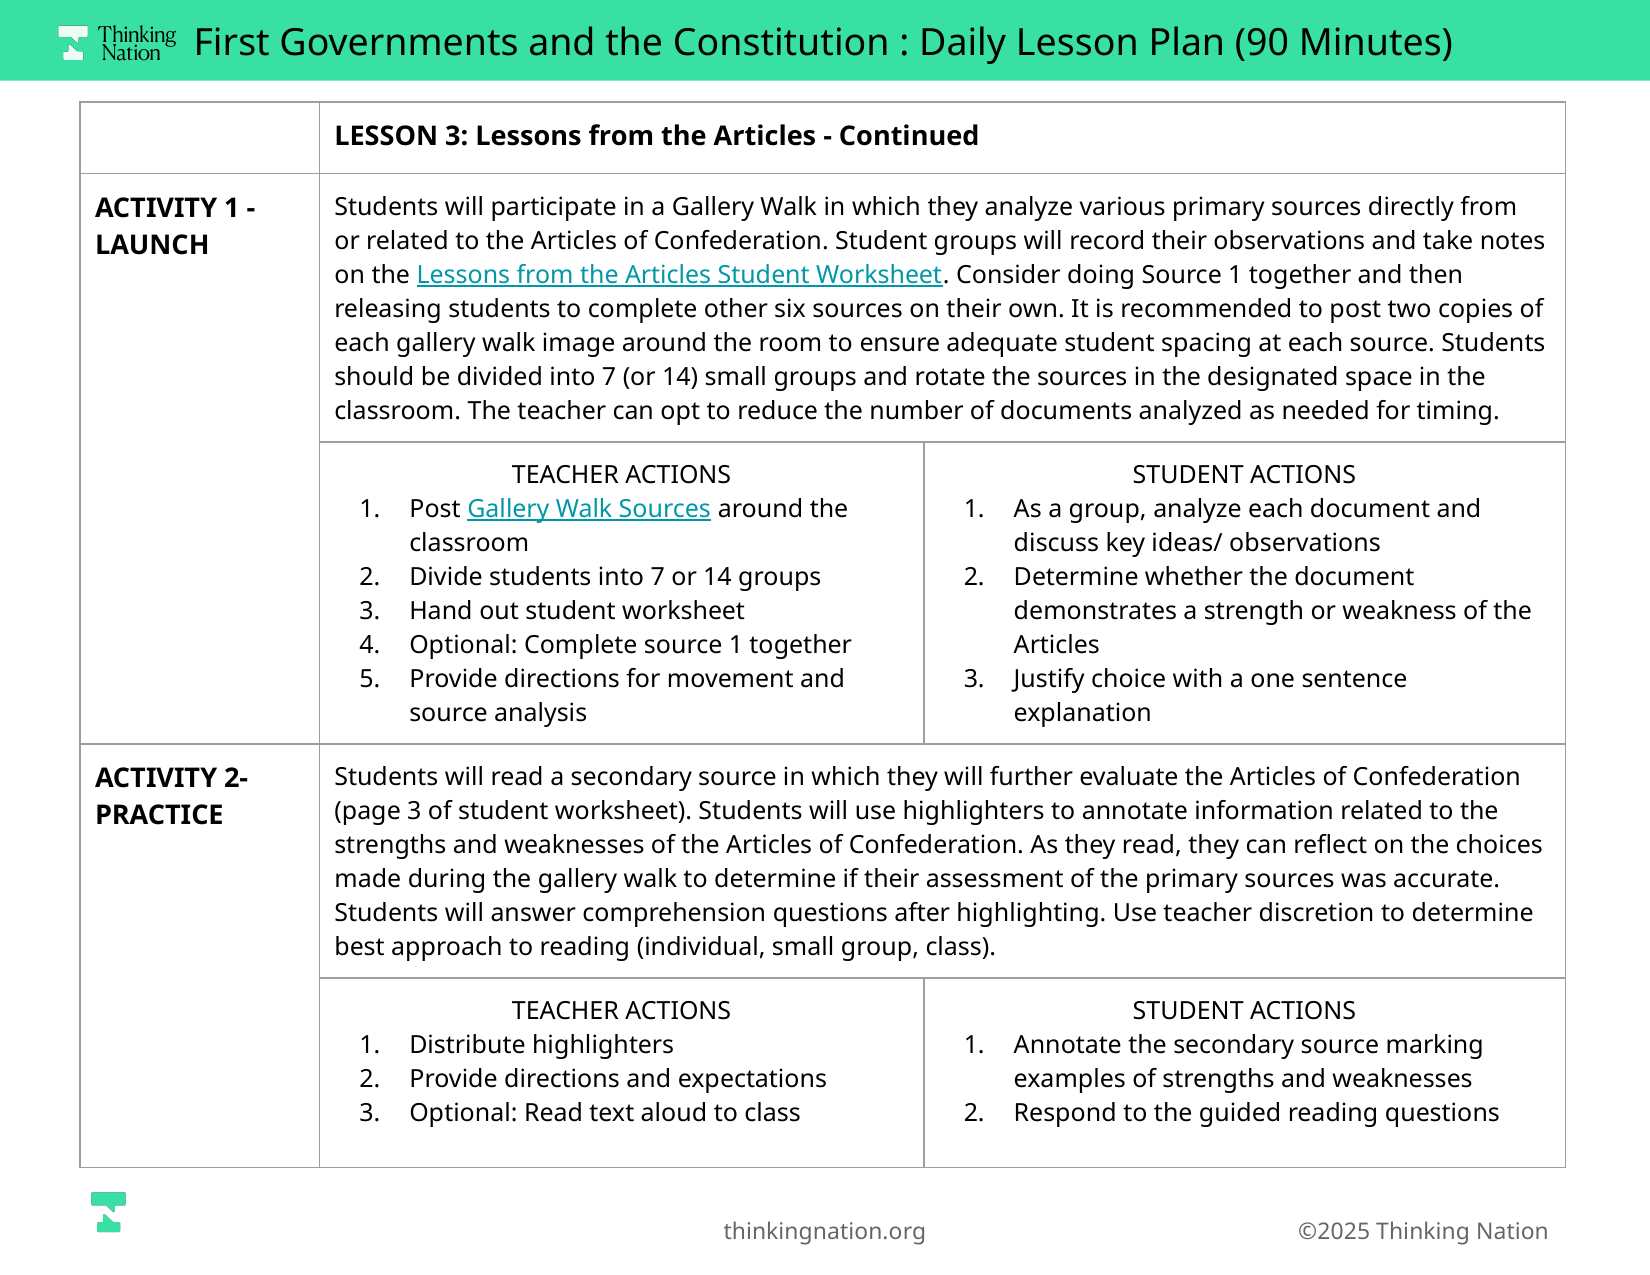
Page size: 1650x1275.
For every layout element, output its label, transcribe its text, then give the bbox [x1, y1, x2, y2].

picture [45, 14, 180, 71]
text_box ©2025 Thinking Nation [1174, 1200, 1566, 1240]
text_box thinkingnation.org [629, 1200, 1021, 1240]
table_cell STUDENT ACTIONS As a group, analyze each document and discuss key ideas/ observations Determine whether the document demonstrates a strength or weakness of the Articles Justify choice with a one sentence explanation [925, 443, 1565, 743]
table_header LESSON 3: Lessons from the Articles - Continued [320, 103, 1565, 173]
table_cell Students will participate in a Gallery Walk in which they analyze various primary sources directly from or related to the Articles of Confederation. Student groups will record their observations and take notes on the Lessons from the Articles Student Worksheet. Consider doing Source 1 together and then releasing students to complete other six sources on their own. It is recommended to post two copies of each gallery walk image around the room to ensure adequate student spacing at each source. Students should be divided into 7 (or 14) small groups and rotate the sources in the designated space in the classroom. The teacher can opt to reduce the number of documents analyzed as needed for timing. [320, 174, 1565, 441]
text_box First Governments and the Constitution : Daily Lesson Plan (90 Minutes) [0, 0, 1650, 81]
table_header [81, 103, 319, 173]
table_cell ACTIVITY 2- PRACTICE [81, 745, 319, 1167]
table_cell TEACHER ACTIONS Post Gallery Walk Sources around the classroom Divide students into 7 or 14 groups Hand out student worksheet Optional: Complete source 1 together Provide directions for movement and source analysis [320, 443, 923, 743]
table_cell TEACHER ACTIONS Distribute highlighters Provide directions and expectations Optional: Read text aloud to class [320, 979, 923, 1167]
table_cell STUDENT ACTIONS Annotate the secondary source marking examples of strengths and weaknesses Respond to the guided reading questions [925, 979, 1565, 1167]
picture [80, 1184, 136, 1240]
table_cell ACTIVITY 1 - LAUNCH [81, 174, 319, 743]
table_cell Students will read a secondary source in which they will further evaluate the Articles of Confederation (page 3 of student worksheet). Students will use highlighters to annotate information related to the strengths and weaknesses of the Articles of Confederation. As they read, they can reflect on the choices made during the gallery walk to determine if their assessment of the primary sources was accurate. Students will answer comprehension questions after highlighting. Use teacher discretion to determine best approach to reading (individual, small group, class). [320, 745, 1565, 977]
